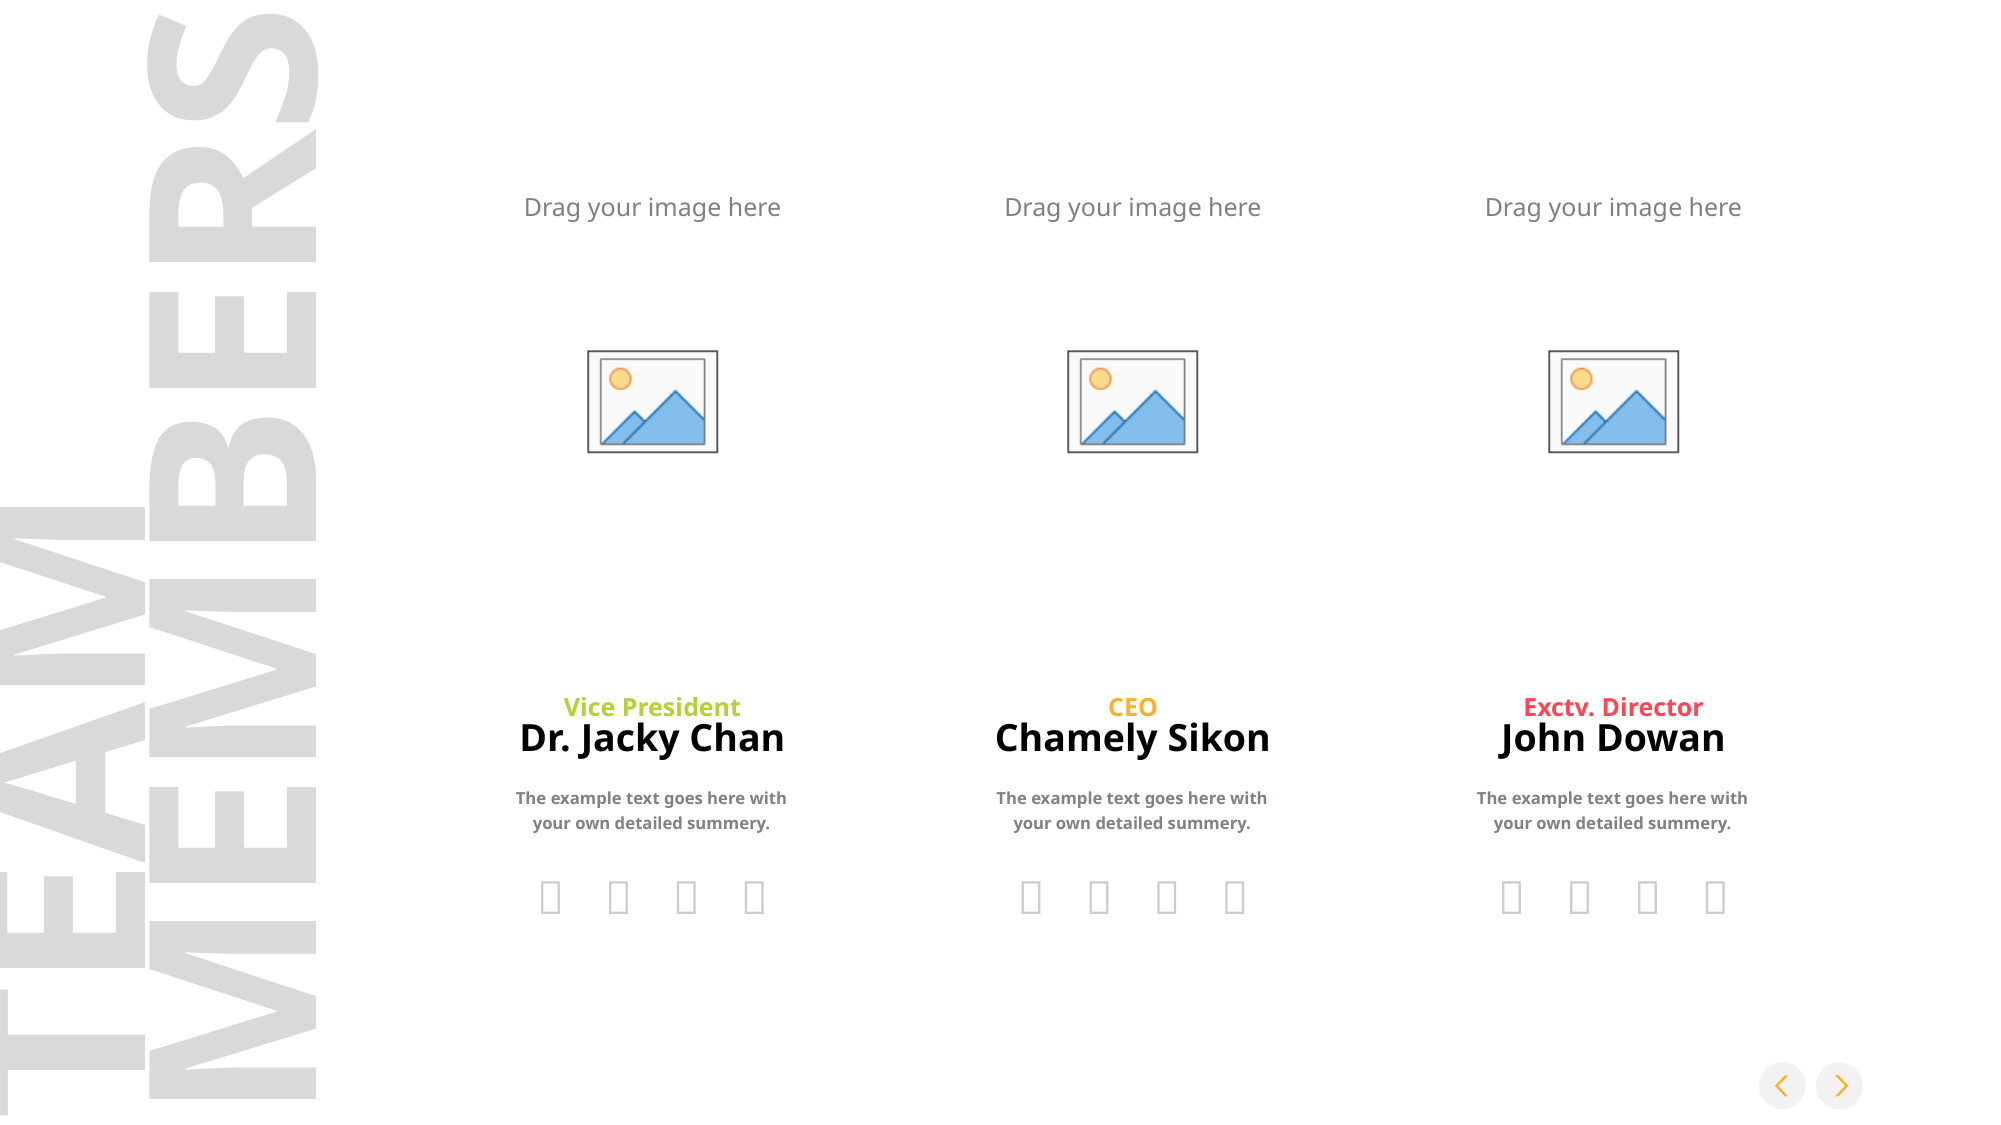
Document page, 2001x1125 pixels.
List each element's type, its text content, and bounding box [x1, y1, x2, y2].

picture [1395, 183, 1832, 621]
text_box TEAM MEMBERS [13, 0, 371, 1125]
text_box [964, 676, 1302, 932]
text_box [484, 676, 822, 932]
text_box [1445, 676, 1783, 932]
picture [434, 183, 871, 621]
picture [914, 183, 1352, 621]
